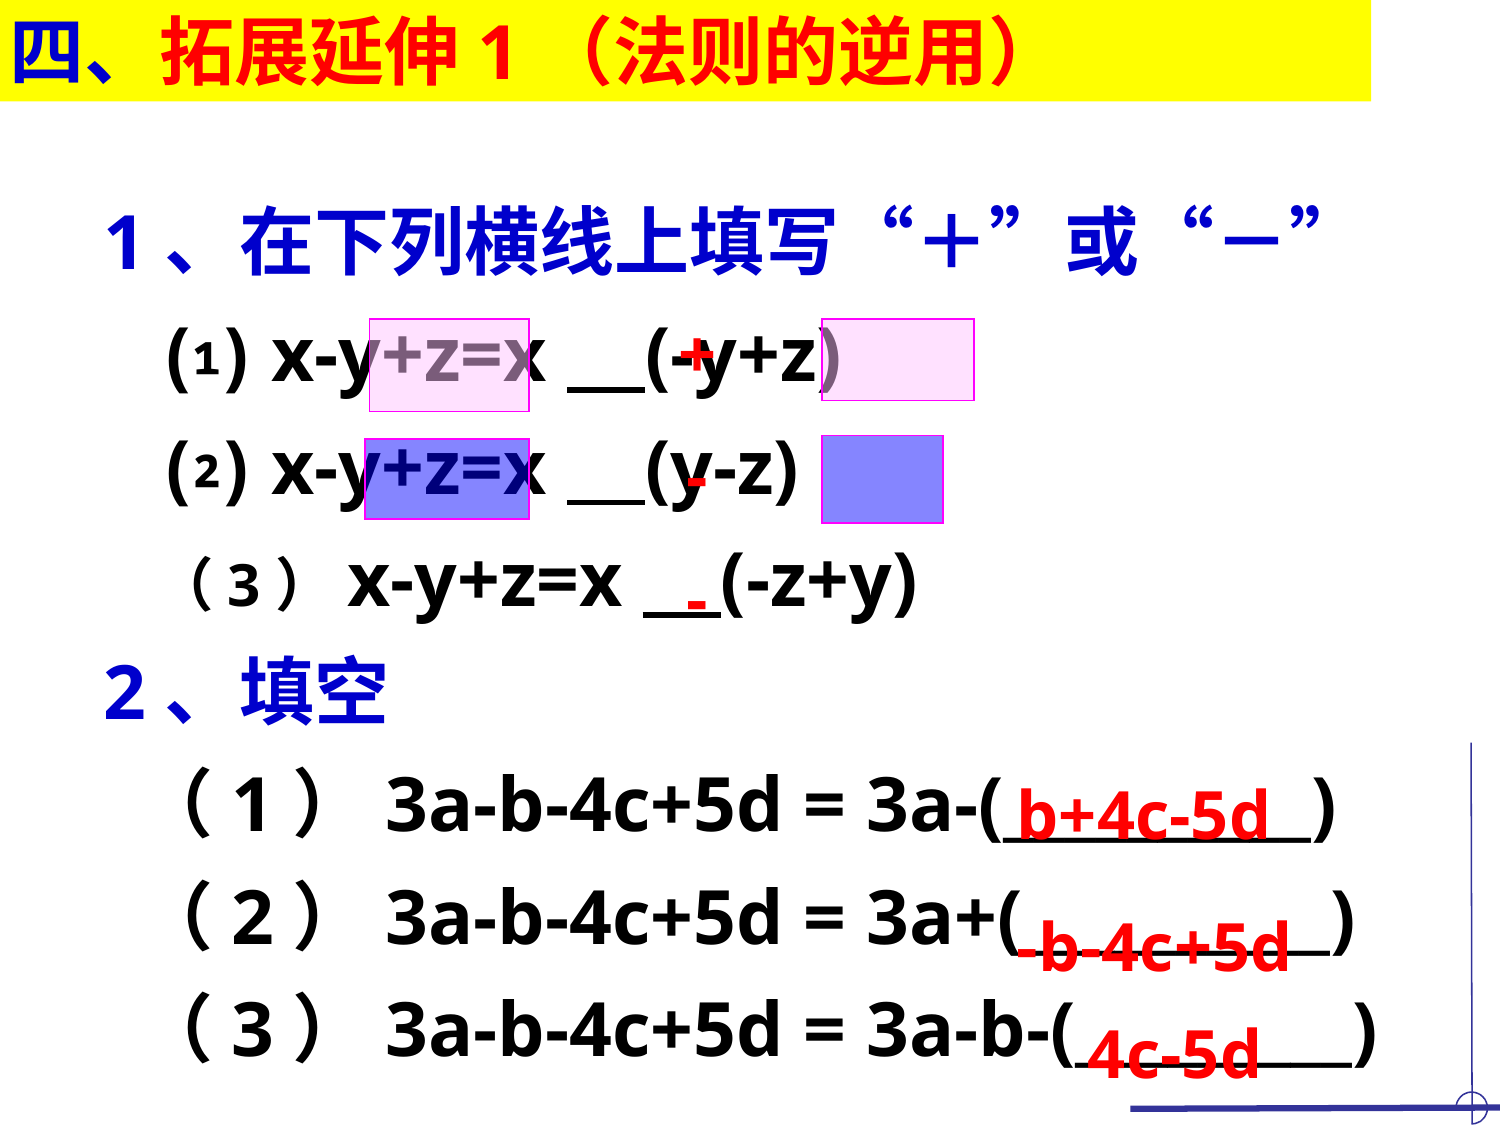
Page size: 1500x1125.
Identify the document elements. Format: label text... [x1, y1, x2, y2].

text_box 4c-5d [1073, 1004, 1500, 1100]
text_box 1、在下列横线上填写“＋”或“－” ⑴ x-y+z=x (-y+z) ⑵ x-y+z=x (y-z) （3）x-y+z=x (-z+y) 2、填空 （1）3a-b-4c+5d = 3a-(__________) （2）3a-b-4c+5d = 3a+(__________) （3）3a-b-4c+5d = 3a-b-(_________) [88, 186, 1429, 1125]
text_box + [663, 304, 823, 400]
text_box b+4c-5d [1001, 765, 1429, 861]
text_box [369, 318, 529, 412]
text_box - [671, 548, 831, 644]
text_box -b-4c+5d [1001, 897, 1429, 993]
text_box 四、拓展延伸1（法则的逆用） [0, 0, 1372, 102]
text_box [364, 439, 529, 520]
text_box [822, 318, 974, 401]
text_box - [671, 426, 831, 522]
text_box [822, 435, 944, 524]
